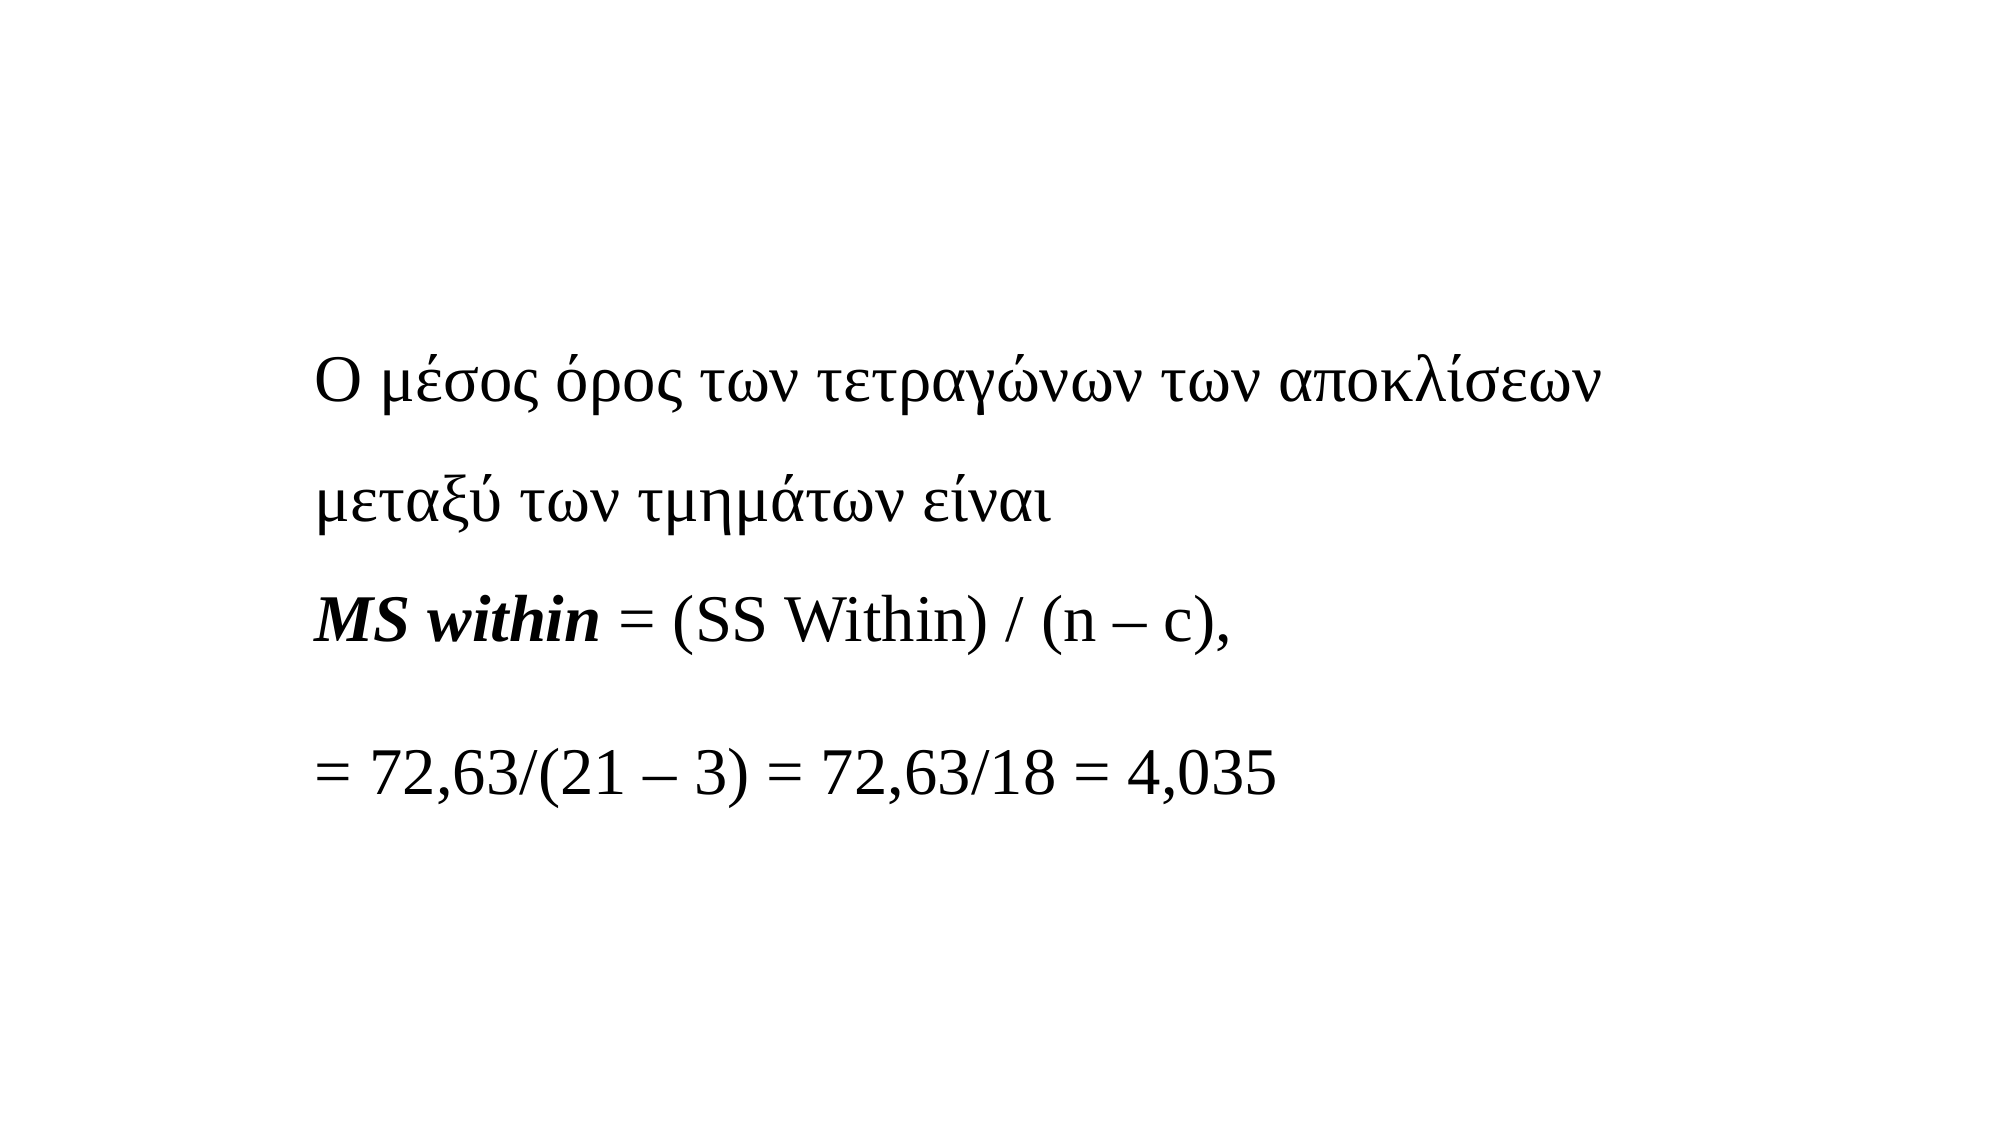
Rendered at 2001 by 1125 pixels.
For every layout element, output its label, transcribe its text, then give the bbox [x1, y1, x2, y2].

text_box Ο μέσος όρος των τετραγώνων των αποκλίσεων μεταξύ των τμημάτων είναι MS within = (SS Within) / (n – c), = 72,63/(21 – 3) = 72,63/18 = 4,035 [299, 287, 1713, 816]
